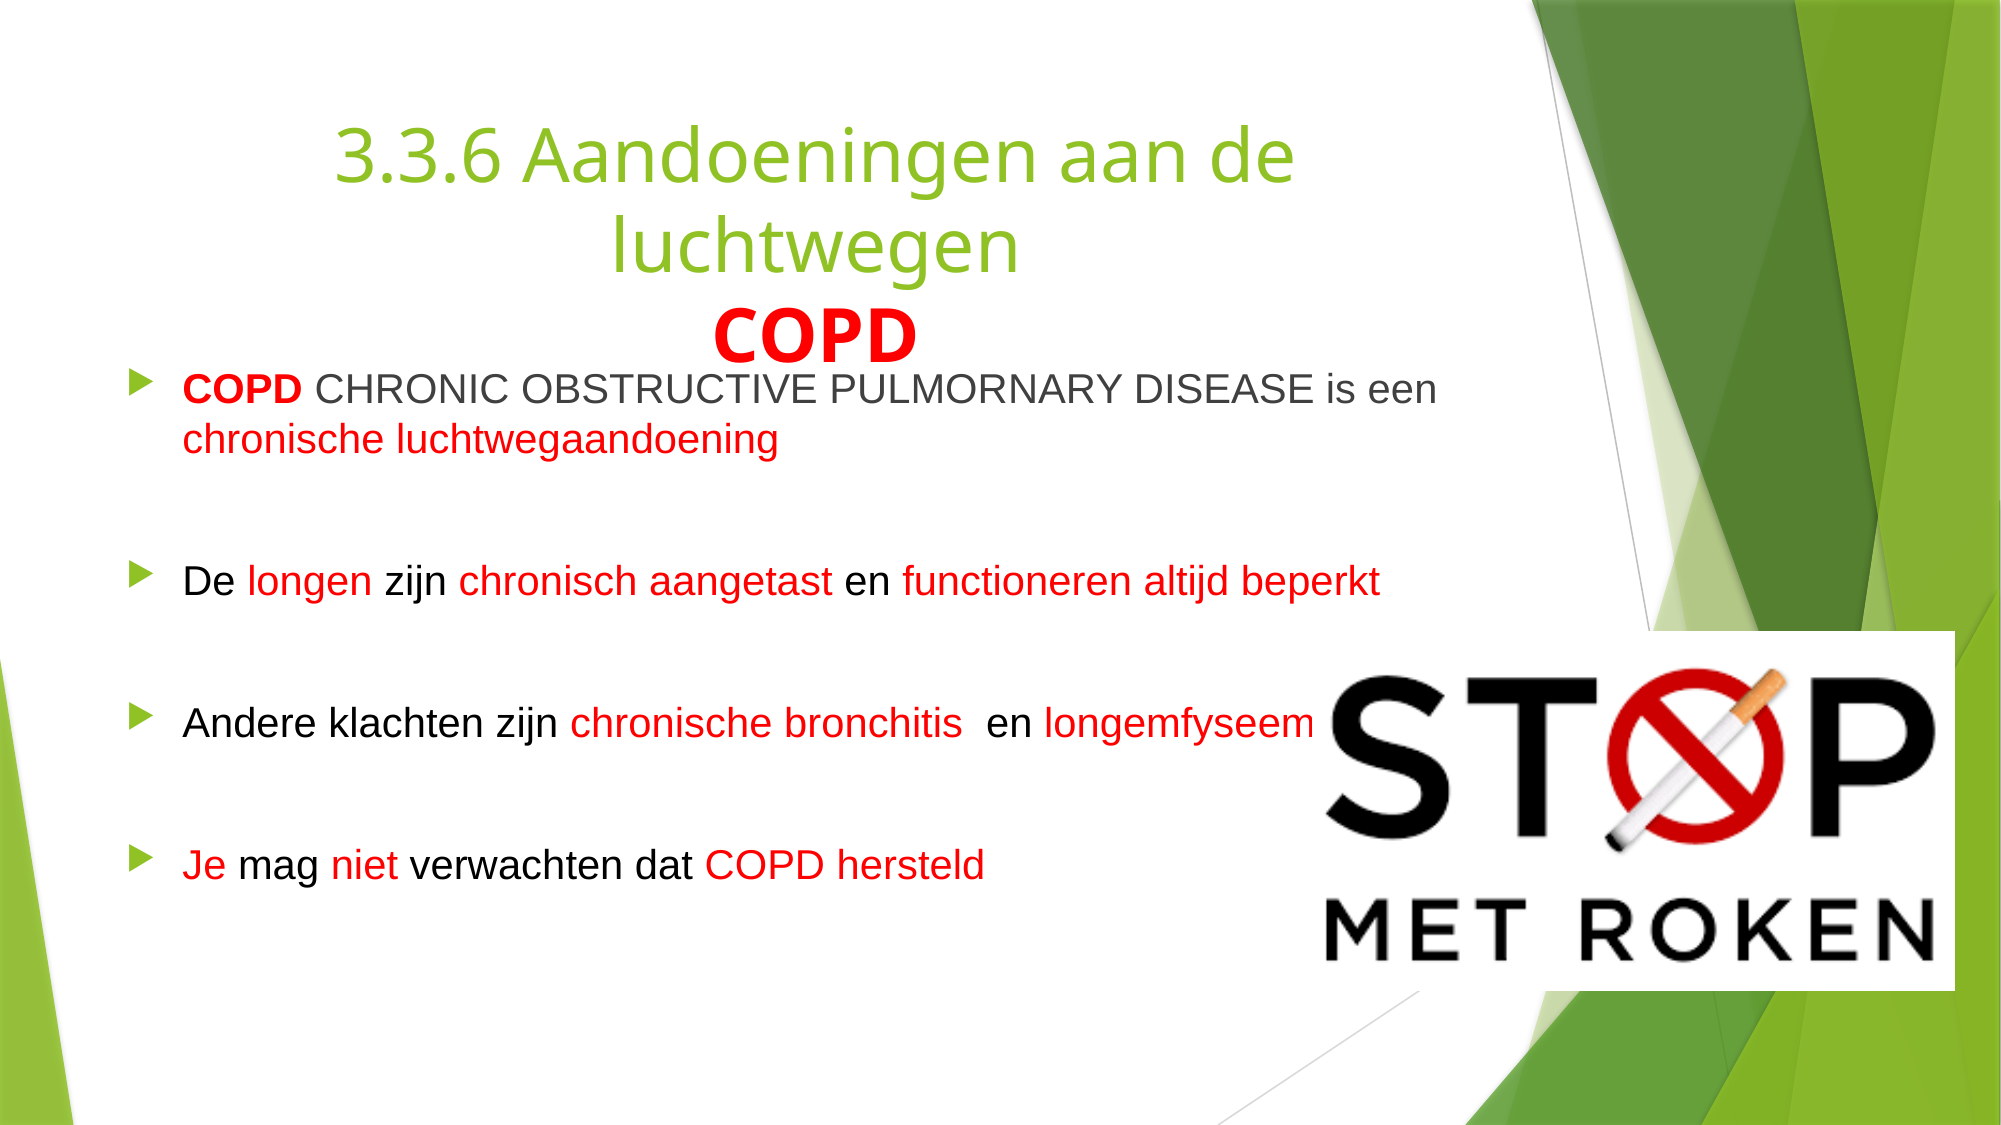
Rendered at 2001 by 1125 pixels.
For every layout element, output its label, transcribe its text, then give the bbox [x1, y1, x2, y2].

list COPD CHRONIC OBSTRUCTIVE PULMORNARY DISEASE is een chronische luchtwegaandoening De longen zijn chronisch aangetast en functioneren altijd beperkt Andere klachten zijn chronische bronchitis en longemfyseem Je mag niet verwachten dat COPD hersteld [111, 354, 1522, 992]
title 3.3.6 Aandoeningen aan de luchtwegen COPD [111, 99, 1522, 317]
picture [1311, 631, 1955, 992]
